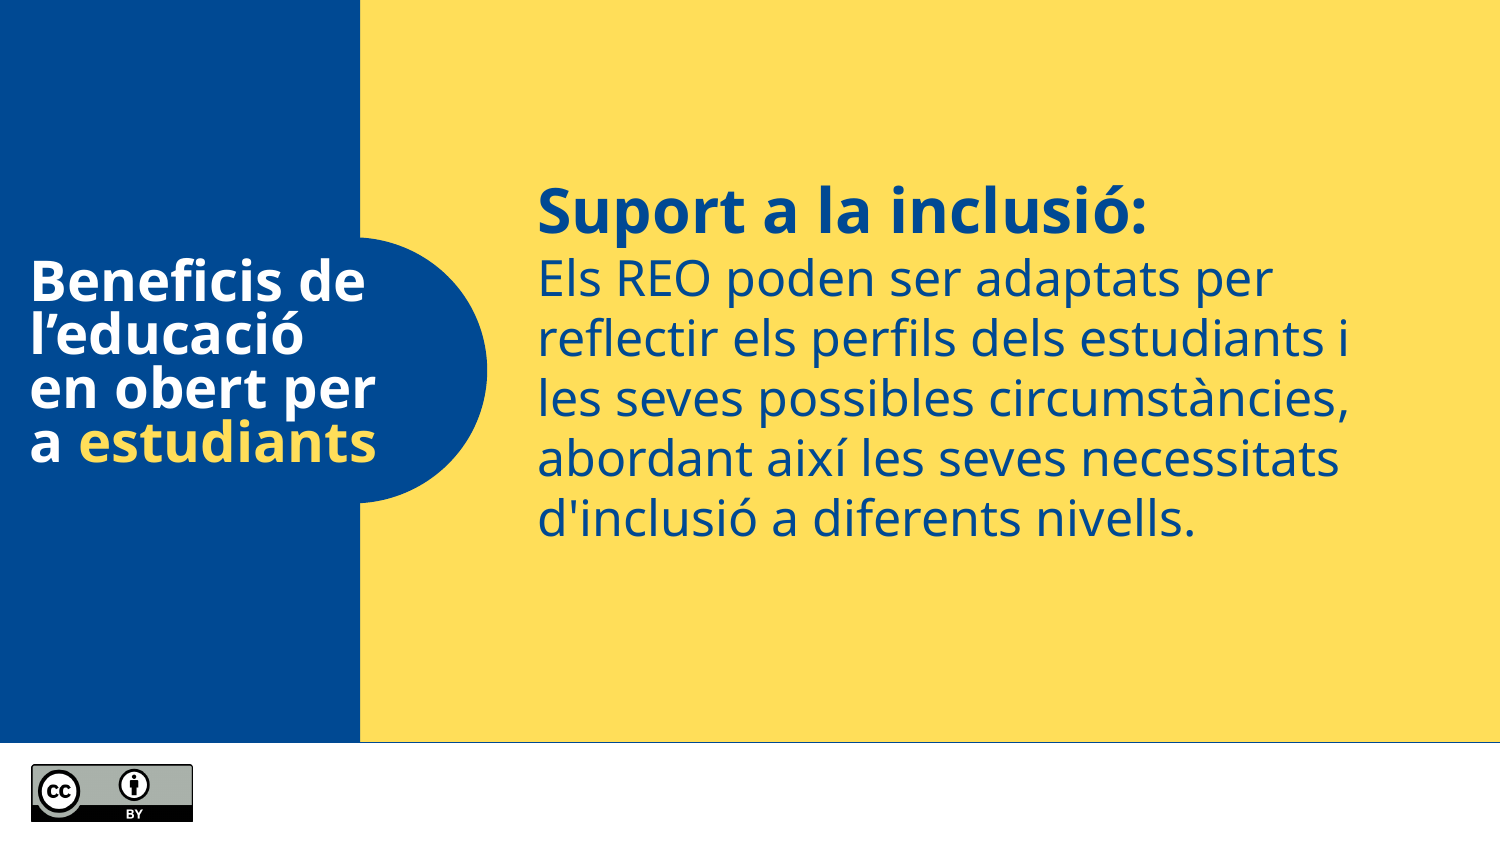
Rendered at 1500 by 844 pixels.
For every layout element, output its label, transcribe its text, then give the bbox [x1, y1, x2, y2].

picture [31, 764, 193, 822]
text_box [0, 750, 1500, 844]
text_box [317, 237, 389, 242]
text_box Suport a la inclusió: Els REO poden ser adaptats per reflectir els perfils dels estudiants i les seves possibles circumstàncies, abordant així les seves necessitats d'inclusió a diferents nivells. [522, 156, 1417, 650]
text_box Beneficis de l’educació en obert per a estudiants [14, 242, 397, 489]
text_box [291, 244, 488, 504]
text_box [0, 0, 361, 742]
